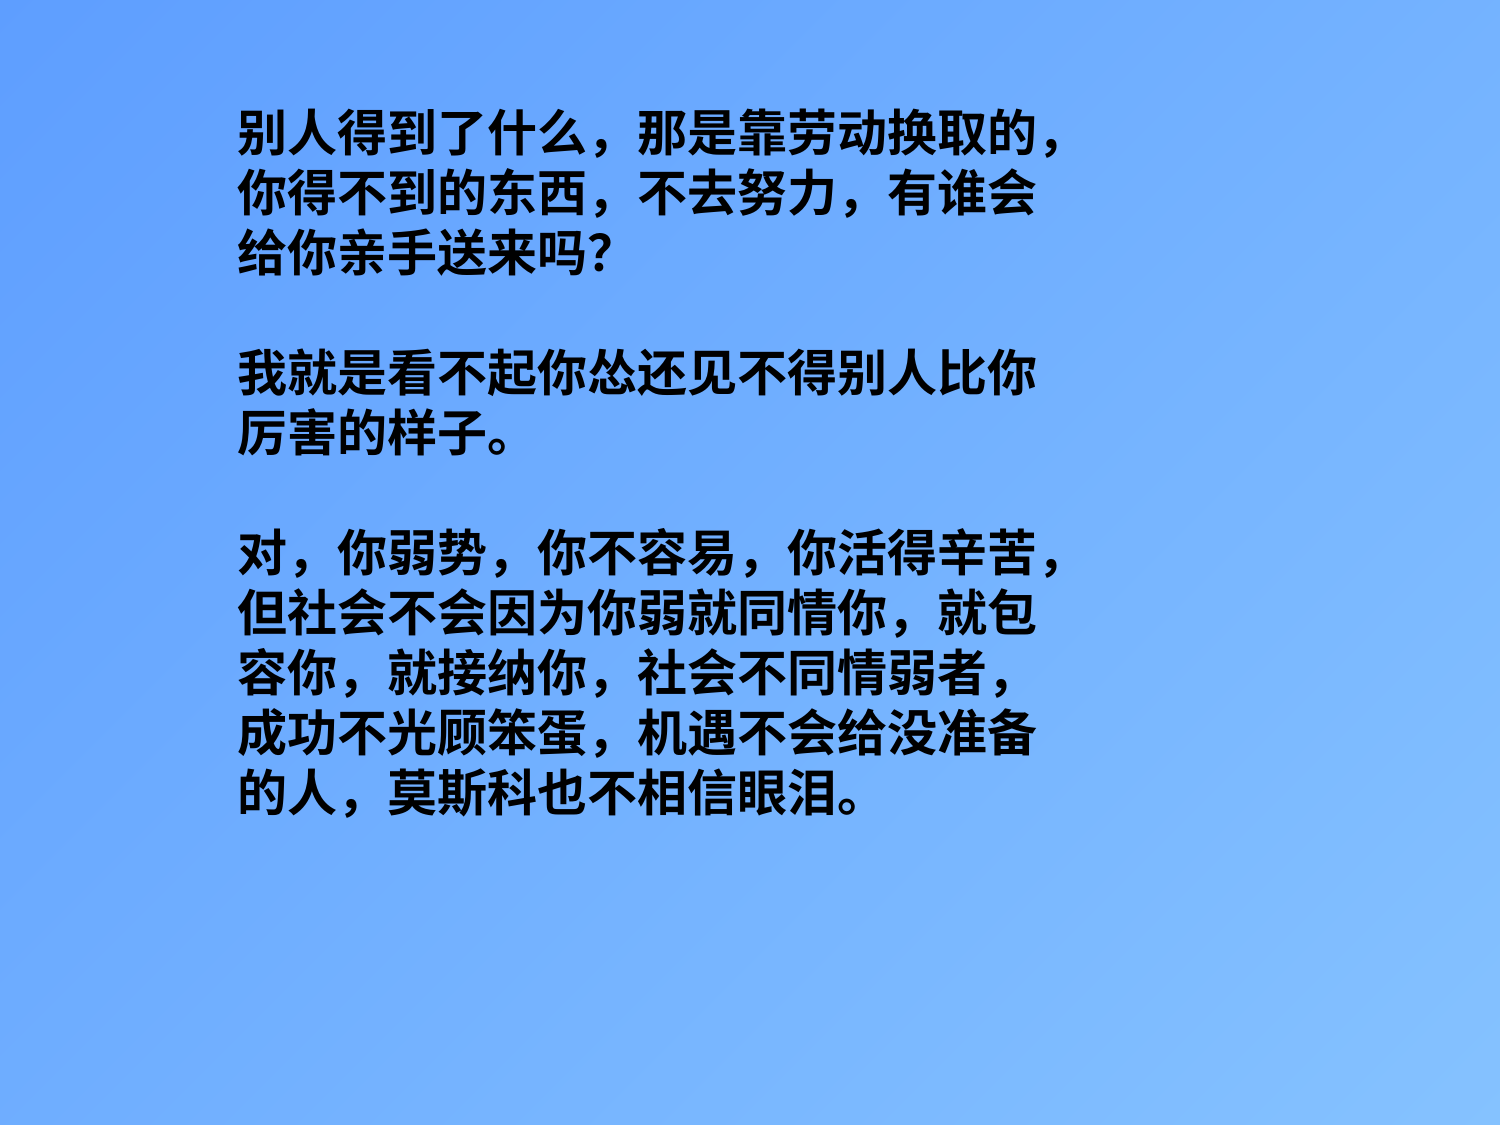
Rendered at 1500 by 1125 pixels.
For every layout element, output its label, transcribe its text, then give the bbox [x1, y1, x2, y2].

text_box 别人得到了什么，那是靠劳动换取的，你得不到的东西，不去努力，有谁会给你亲手送来吗？ 我就是看不起你怂还见不得别人比你厉害的样子。 对，你弱势，你不容易，你活得辛苦，但社会不会因为你弱就同情你，就包容你，就接纳你，社会不同情弱者，成功不光顾笨蛋，机遇不会给没准备的人，莫斯科也不相信眼泪。 [222, 93, 1102, 919]
